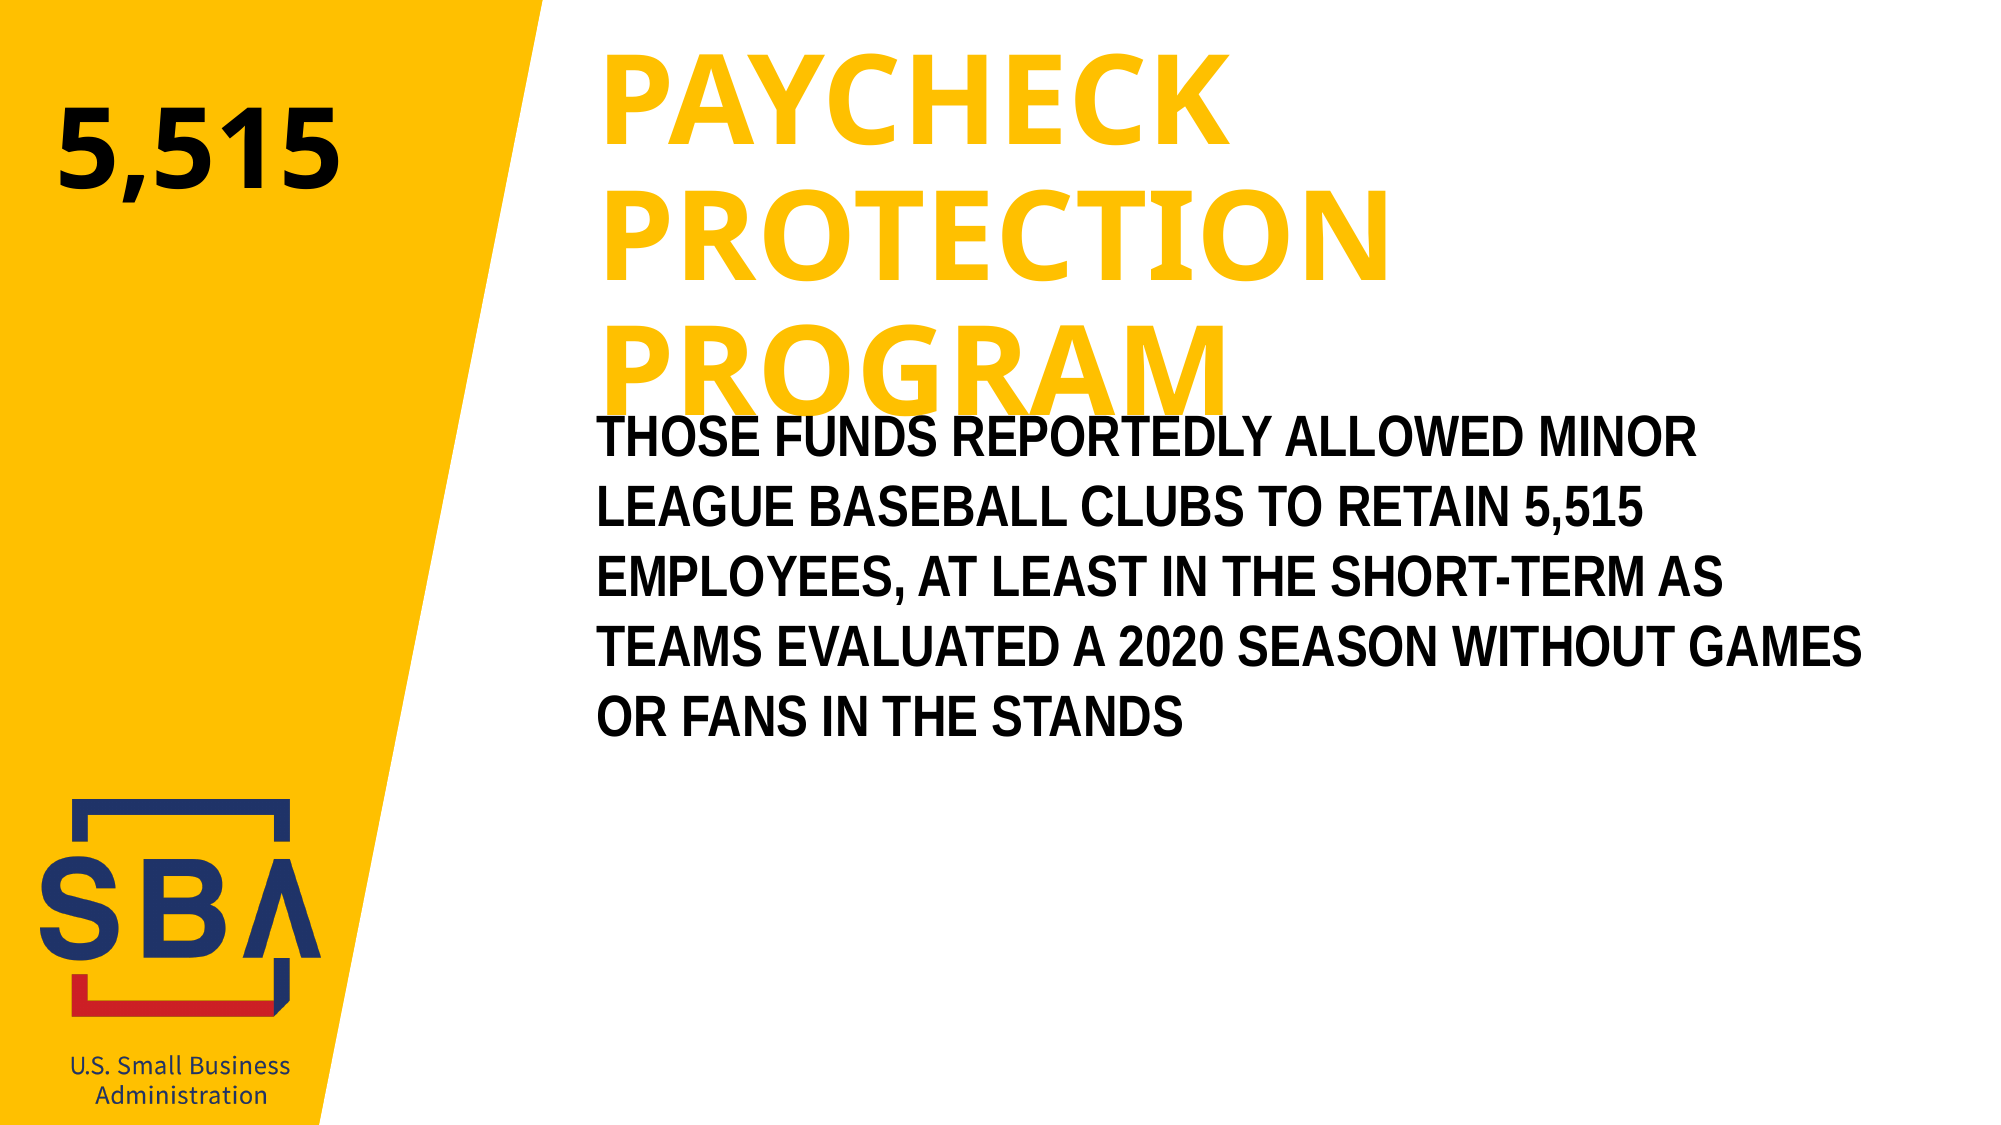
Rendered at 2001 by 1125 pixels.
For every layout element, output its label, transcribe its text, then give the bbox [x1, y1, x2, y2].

text_box [0, 0, 542, 1125]
text_box 5,515 [40, 68, 442, 219]
text_box Those funds reportedly allowed minor league baseball clubs to retain 5,515 employees, at least in the short-term as teams evaluated a 2020 season without games or fans in the stands [581, 390, 1897, 508]
text_box [319, 0, 1216, 1125]
picture [40, 799, 321, 1104]
text_box PAYCHECK PROTECTION PROGRAM [581, 27, 1924, 145]
